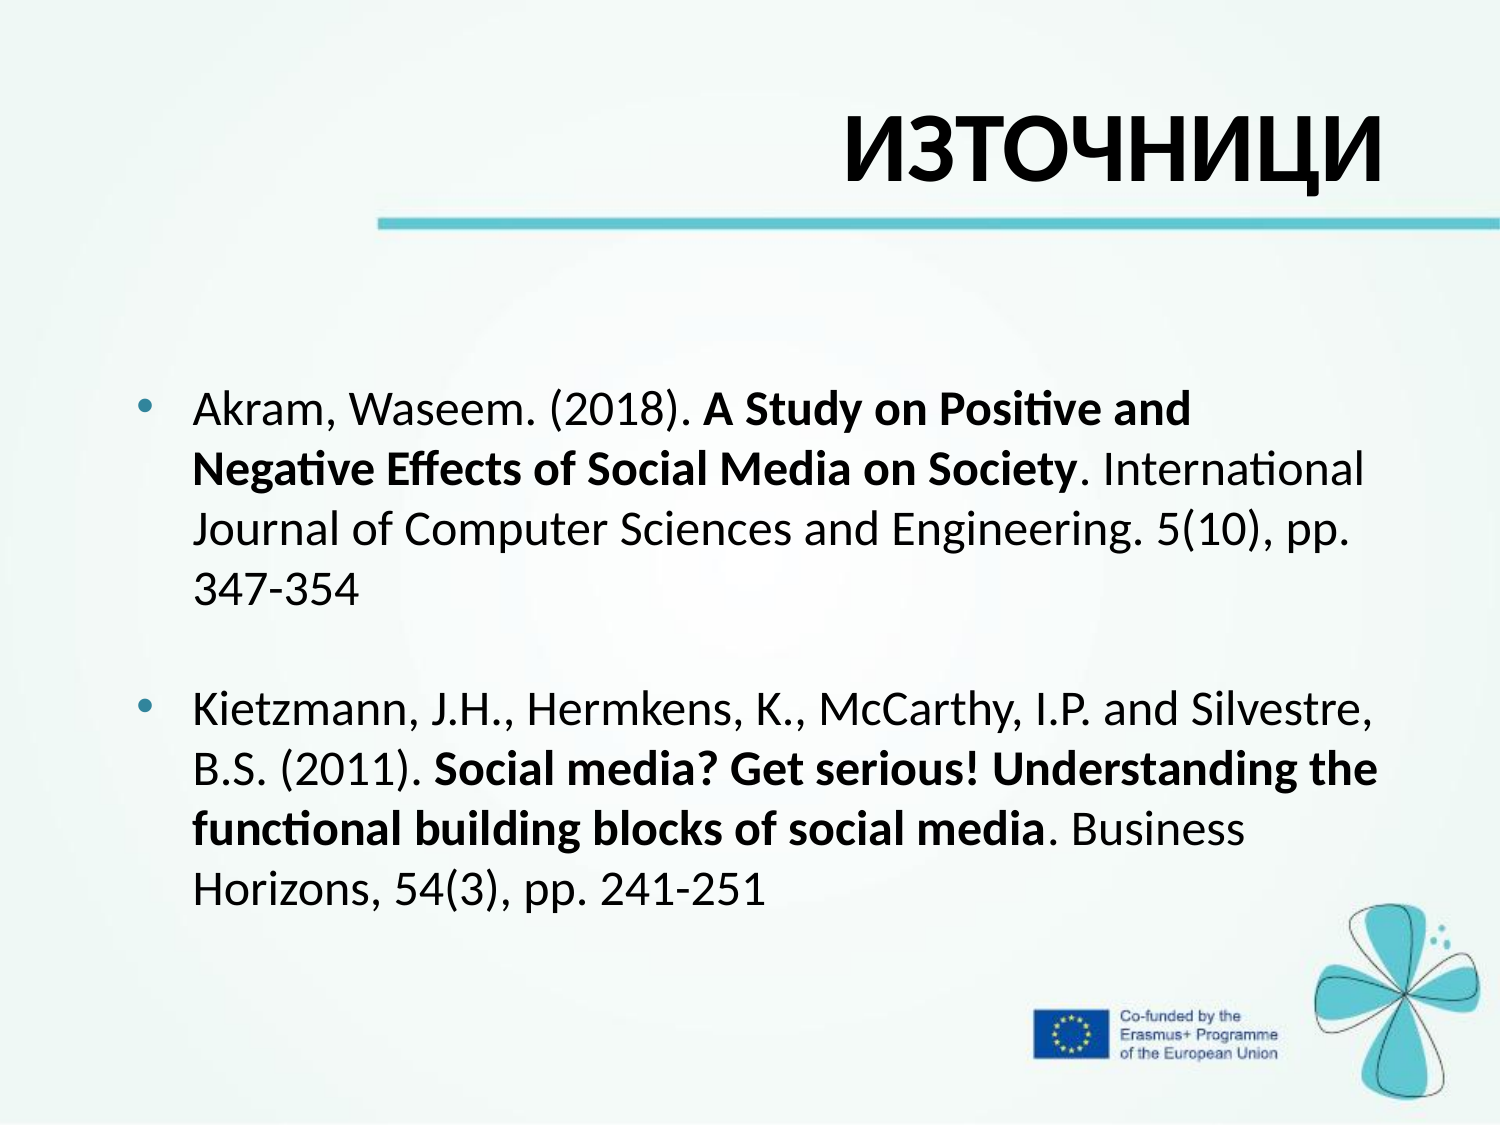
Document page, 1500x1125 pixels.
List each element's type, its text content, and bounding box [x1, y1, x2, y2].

text_box Akram, Waseem. (2018). A Study on Positive and Negative Effects of Social Media on Society. International Journal of Computer Sciences and Engineering. 5(10), pp. 347-354 Kietzmann, J.H., Hermkens, K., McCarthy, I.P. and Silvestre, B.S. (2011). Social media? Get serious! Understanding the functional building blocks of social media. Business Horizons, 54(3), pp. 241-251 [121, 368, 1400, 923]
text_box ИЗТОЧНИЦИ [214, 73, 1402, 165]
picture [0, 0, 1500, 1125]
